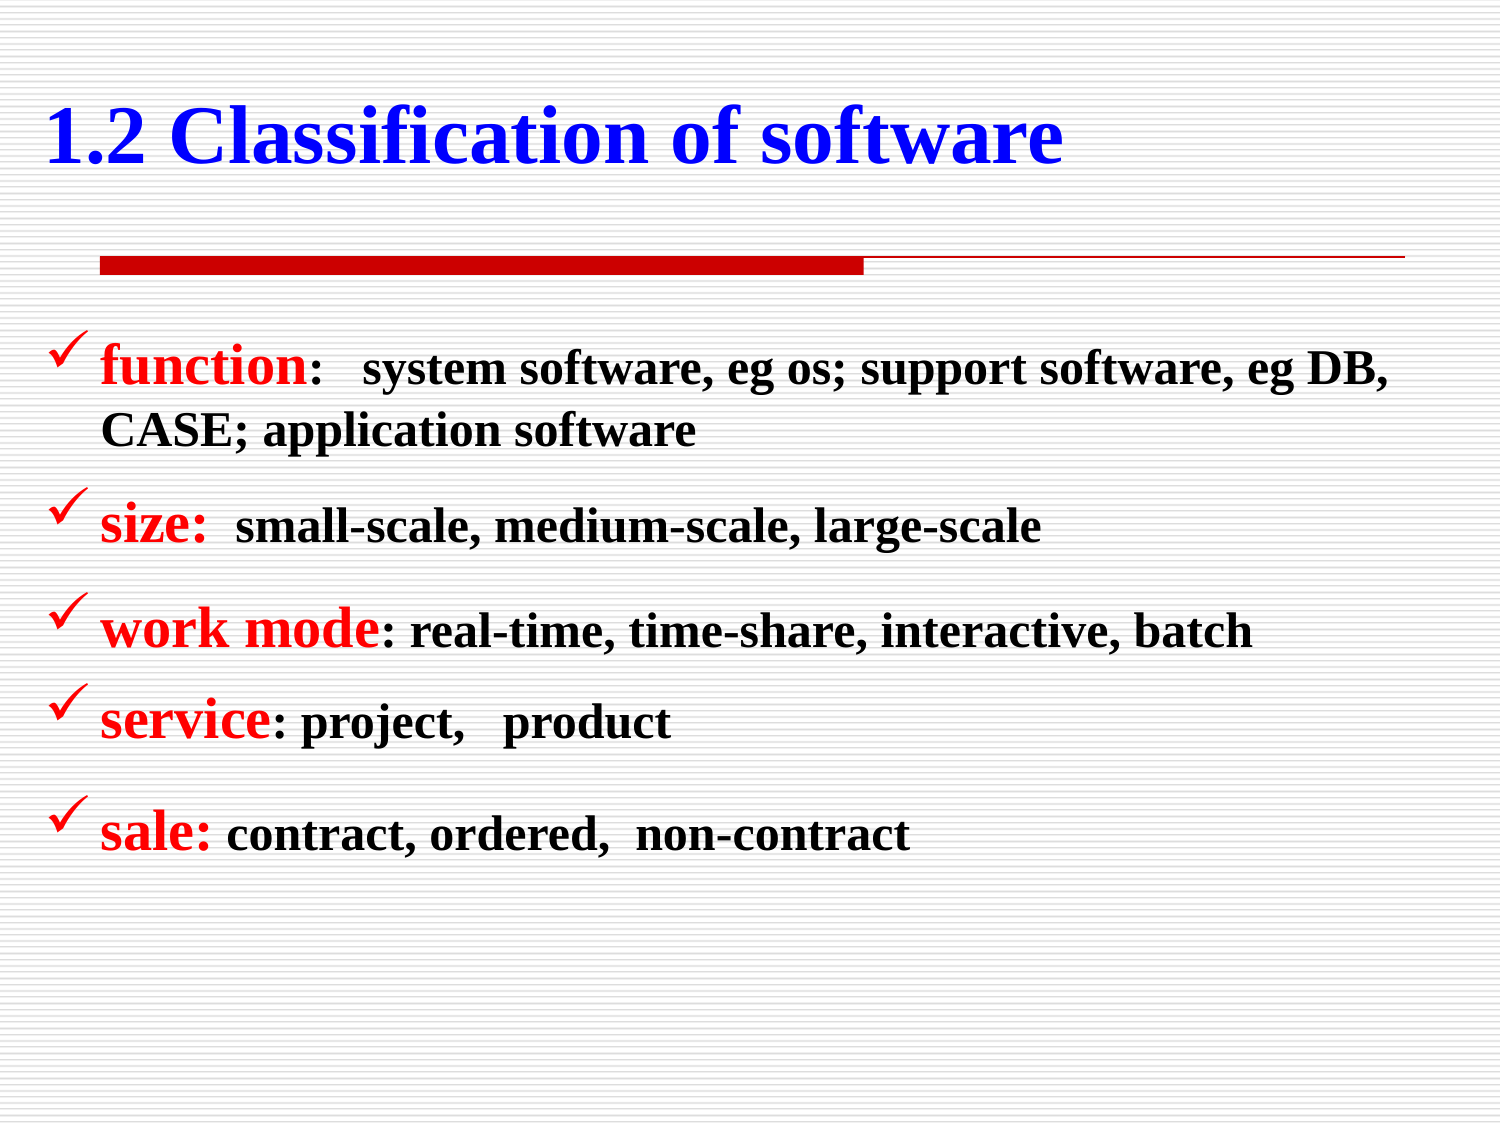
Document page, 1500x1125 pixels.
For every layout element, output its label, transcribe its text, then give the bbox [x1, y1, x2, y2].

picture [0, 0, 1500, 1125]
text_box function: system software, eg os; support software, eg DB, CASE; application software size: small-scale, medium-scale, large-scale work mode: real-time, time-share, interactive, batch service: project, product sale: contract, ordered, non-contract [29, 318, 1500, 870]
text_box 1.2 Classification of software [28, 53, 1193, 188]
